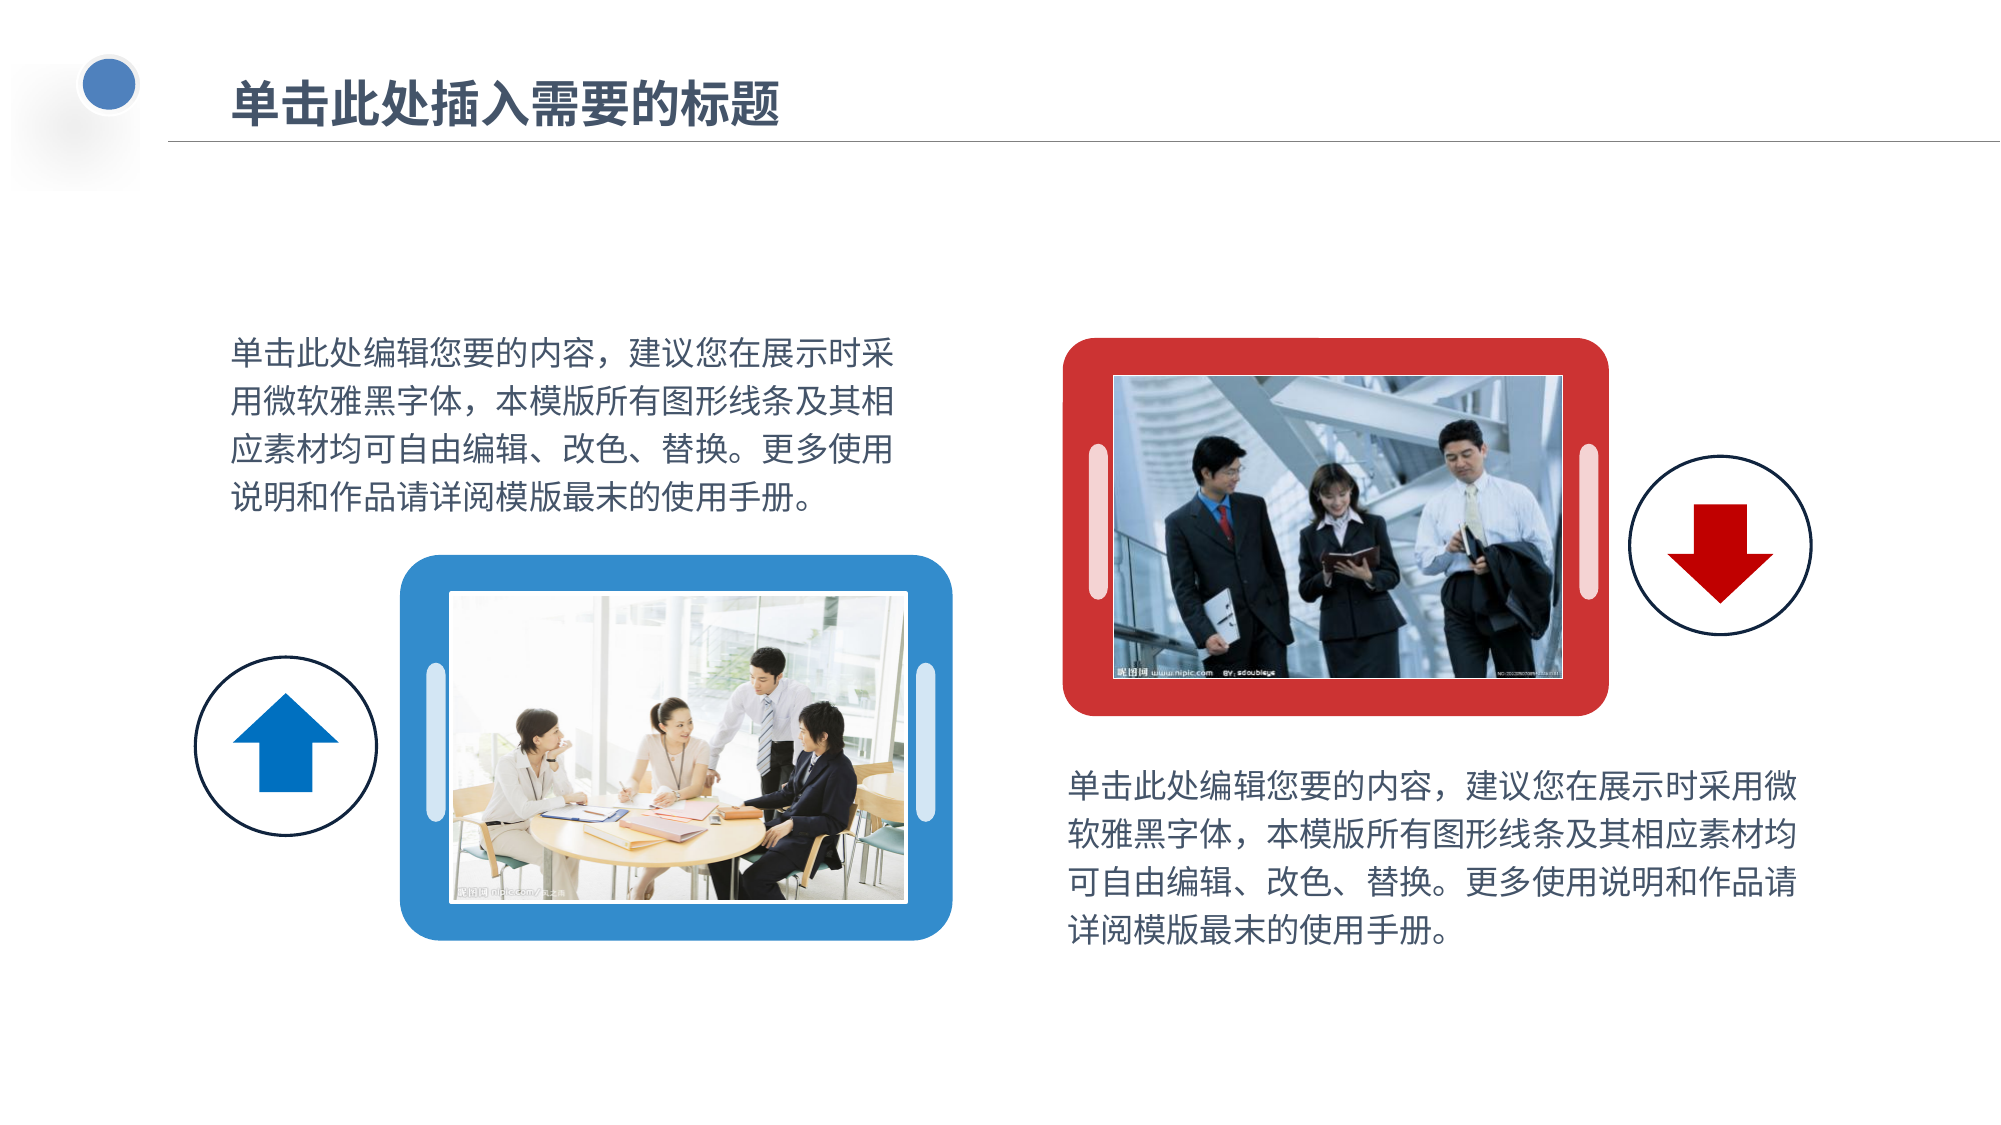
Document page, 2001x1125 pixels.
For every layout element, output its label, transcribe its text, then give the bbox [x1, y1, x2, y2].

text_box [193, 654, 379, 838]
text_box [230, 691, 341, 795]
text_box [1062, 337, 1610, 717]
text_box 单击此处编辑您要的内容，建议您在展示时采用微软雅黑字体，本模版所有图形线条及其相应素材均可自由编辑、改色、替换。更多使用说明和作品请详阅模版最末的使用手册。 [210, 314, 947, 526]
text_box 单击此处编辑您要的内容，建议您在展示时采用微软雅黑字体，本模版所有图形线条及其相应素材均可自由编辑、改色、替换。更多使用说明和作品请详阅模版最末的使用手册。 [1047, 747, 1841, 960]
text_box [1665, 502, 1776, 606]
title 单击此处插入需要的标题 [157, 61, 853, 144]
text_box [399, 554, 953, 941]
text_box [1627, 454, 1814, 637]
